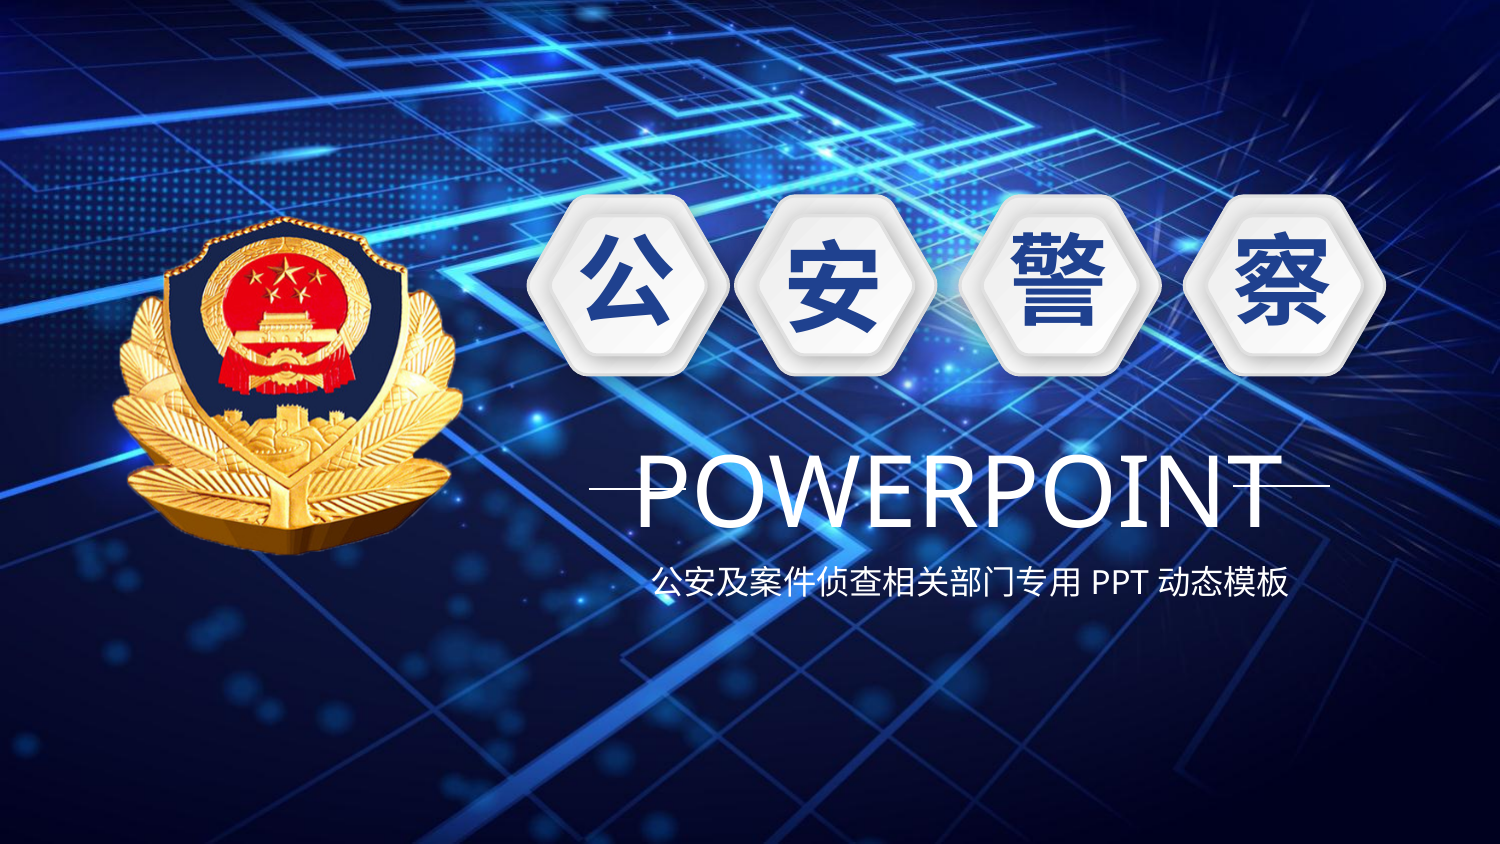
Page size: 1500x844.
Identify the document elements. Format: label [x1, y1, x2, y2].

text_box [725, 195, 942, 376]
text_box [950, 195, 1167, 376]
picture [0, 0, 1500, 844]
text_box [1174, 195, 1391, 376]
text_box [518, 195, 724, 376]
